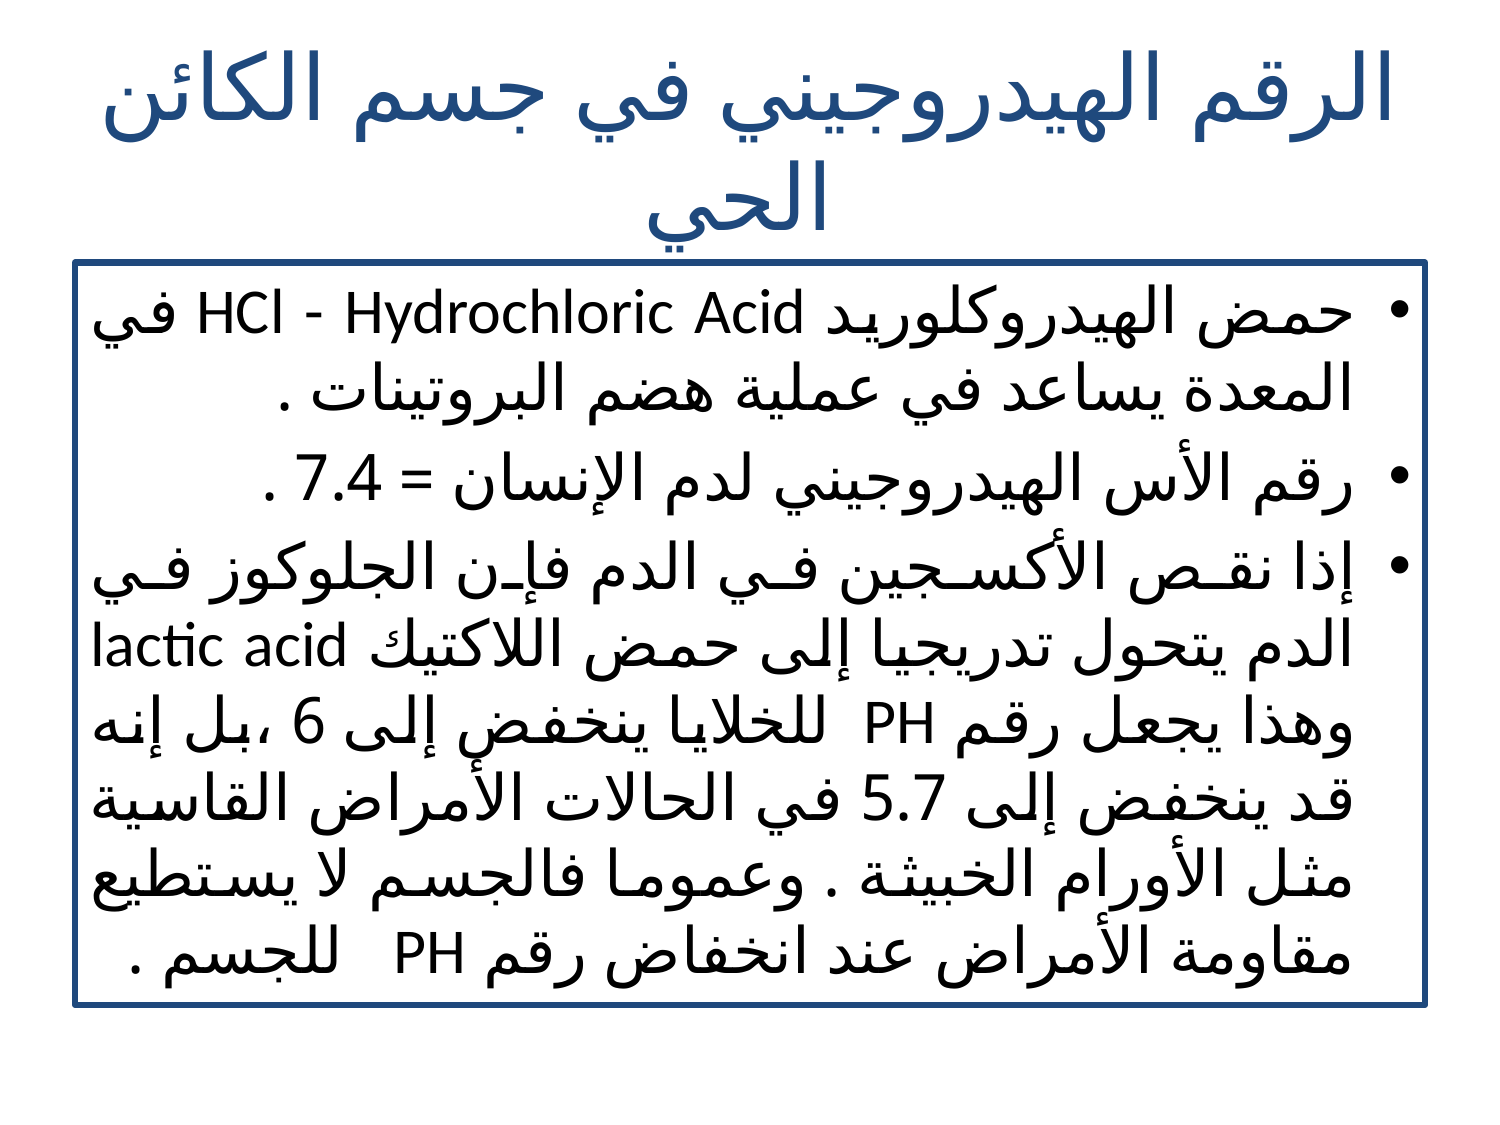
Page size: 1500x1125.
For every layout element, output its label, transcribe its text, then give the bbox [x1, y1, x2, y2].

list حمض الهيدروكلوريد HCl - Hydrochloric Acid في المعدة يساعد في عملية هضم البروتينات . رقم الأس الهيدروجيني لدم الإنسان = 7.4 . إذا نقص الأكسجين في الدم فإن الجلوكوز في الدم يتحول تدريجيا إلى حمض اللاكتيك lactic acid وهذا يجعل رقم PH للخلايا ينخفض إلى 6 ،بل إنه قد ينخفض إلى 5.7 في الحالات الأمراض القاسية مثل الأورام الخبيثة . وعموما فالجسم لا يستطيع مقاومة الأمراض عند انخفاض رقم PH للجسم . [75, 262, 1425, 1005]
title الرقم الهيدروجيني في جسم الكائن الحي [75, 45, 1425, 233]
